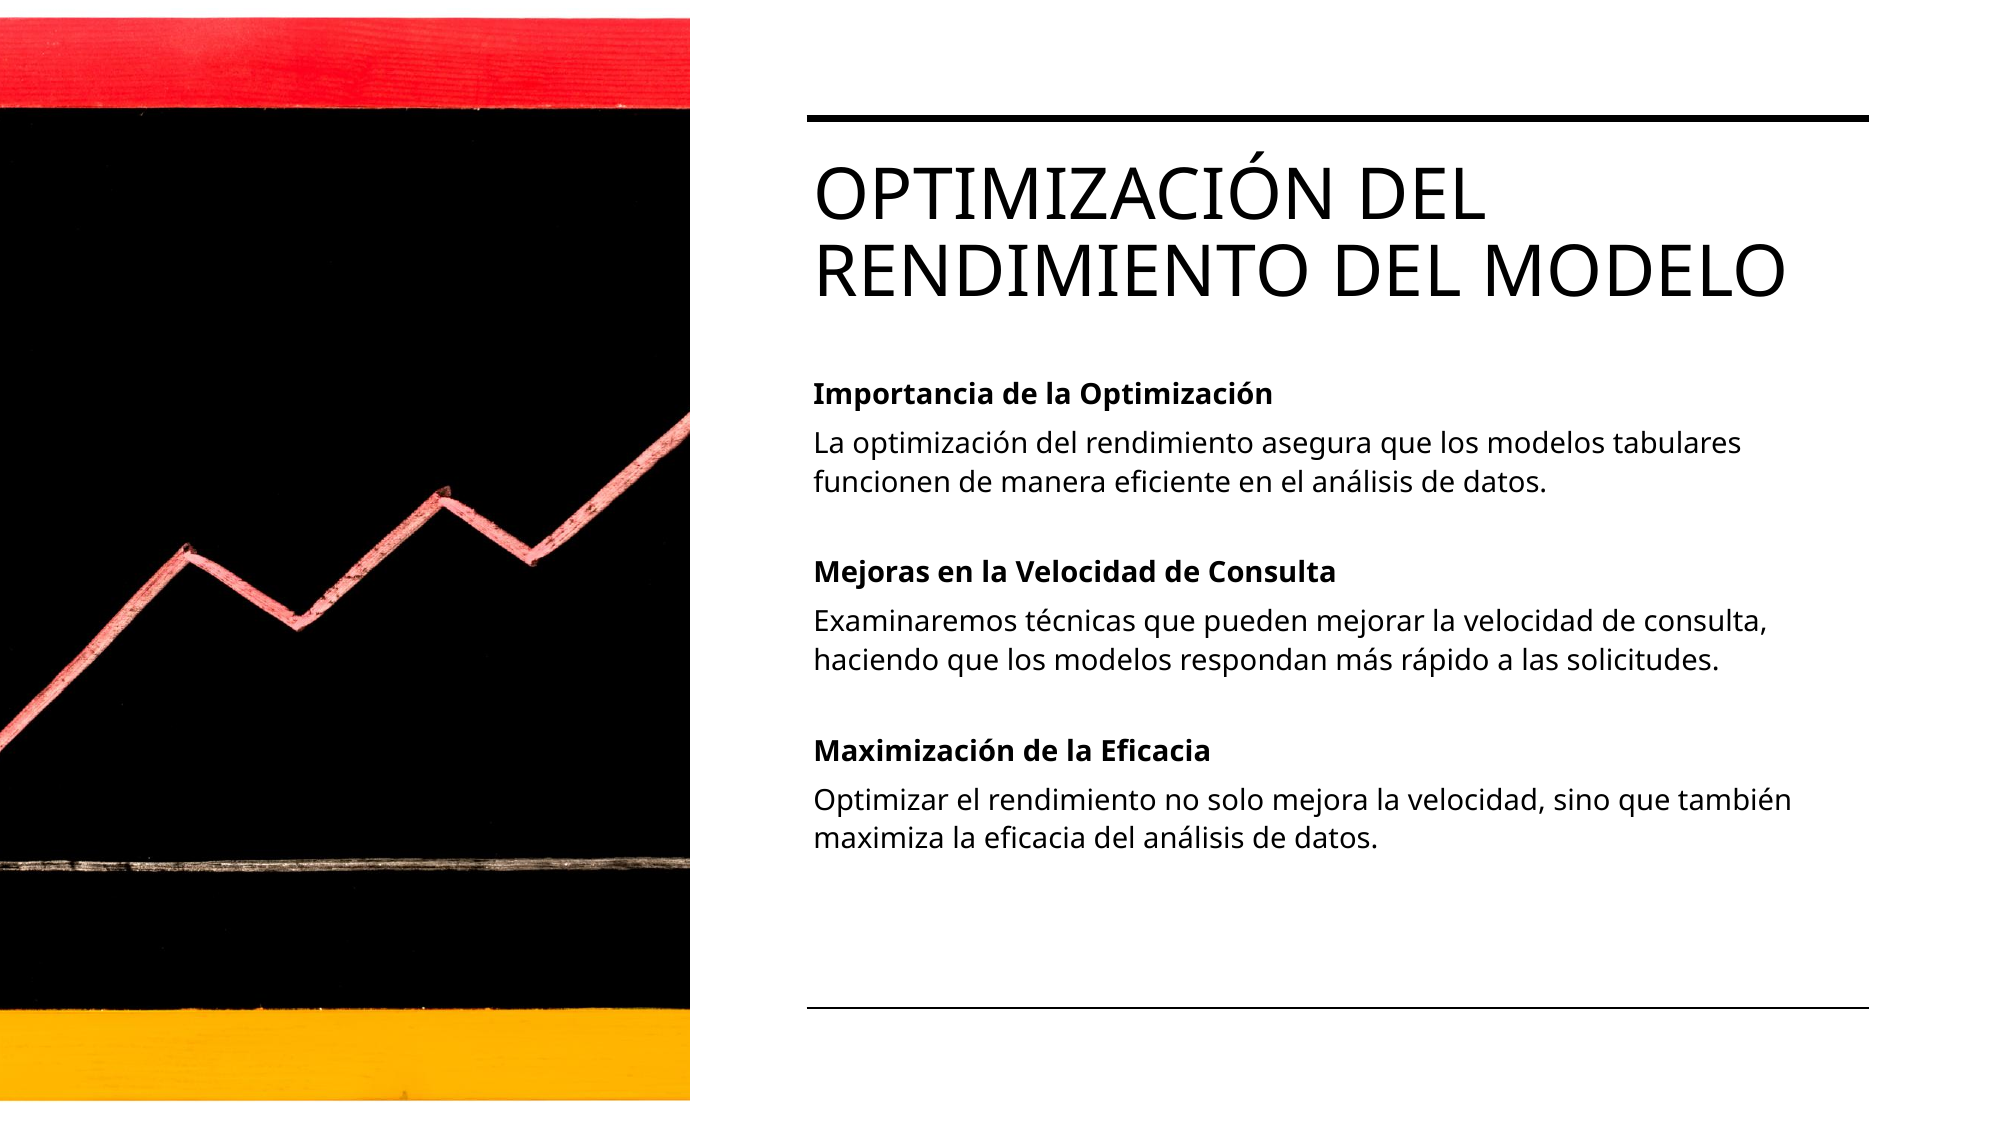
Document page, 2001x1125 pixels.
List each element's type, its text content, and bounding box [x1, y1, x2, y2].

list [0, 0, 690, 1125]
title Optimización del rendimiento del modelo [798, 149, 1886, 364]
text_box [690, 0, 2000, 1125]
list Importancia de la Optimización La optimización del rendimiento asegura que los modelos tabulares funcionen de manera eficiente en el análisis de datos. Mejoras en la Velocidad de Consulta Examinaremos técnicas que pueden mejorar la velocidad de consulta, haciendo que los modelos respondan más rápido a las solicitudes. Maximización de la Eficacia Optimizar el rendimiento no solo mejora la velocidad, sino que también maximiza la eficacia del análisis de datos. [798, 364, 1886, 978]
